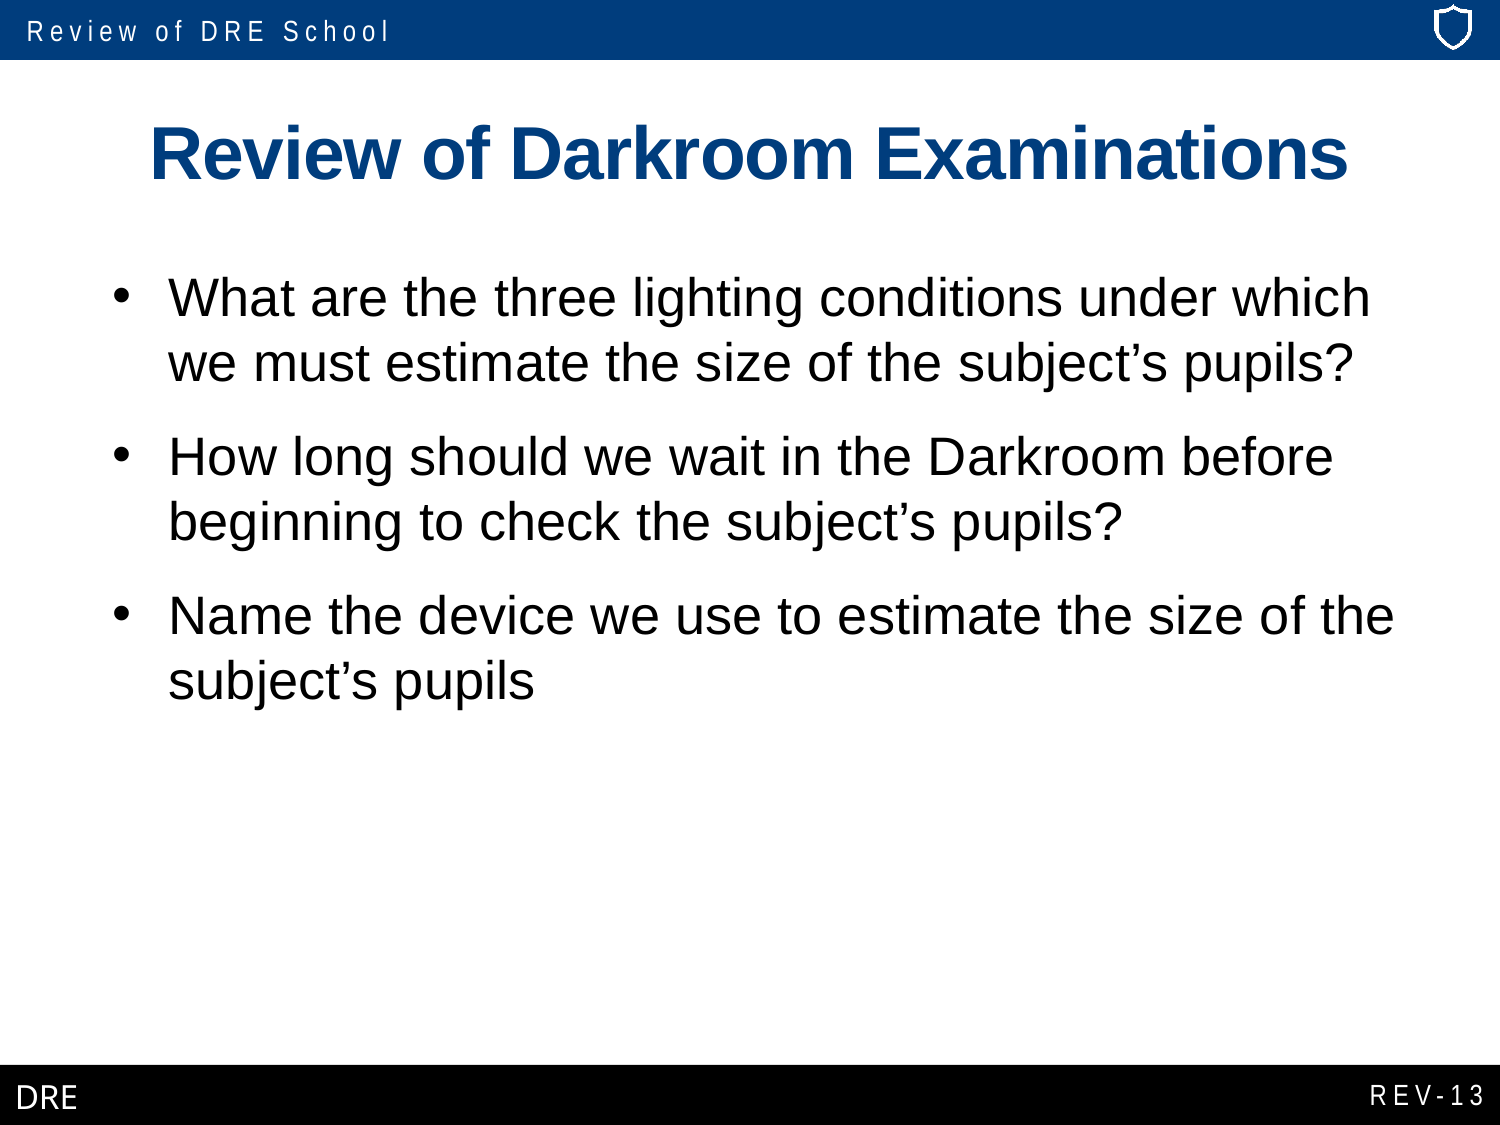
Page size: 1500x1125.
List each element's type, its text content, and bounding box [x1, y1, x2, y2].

picture [1434, 4, 1472, 50]
slide_number REV-13 [1218, 1063, 1499, 1124]
list What are the three lighting conditions under which we must estimate the size of the subject’s pupils? How long should we wait in the Darkroom before beginning to check the subject’s pupils? Name the device we use to estimate the size of the subject’s pupils [75, 254, 1425, 1005]
title Review of Darkroom Examinations [75, 75, 1425, 225]
